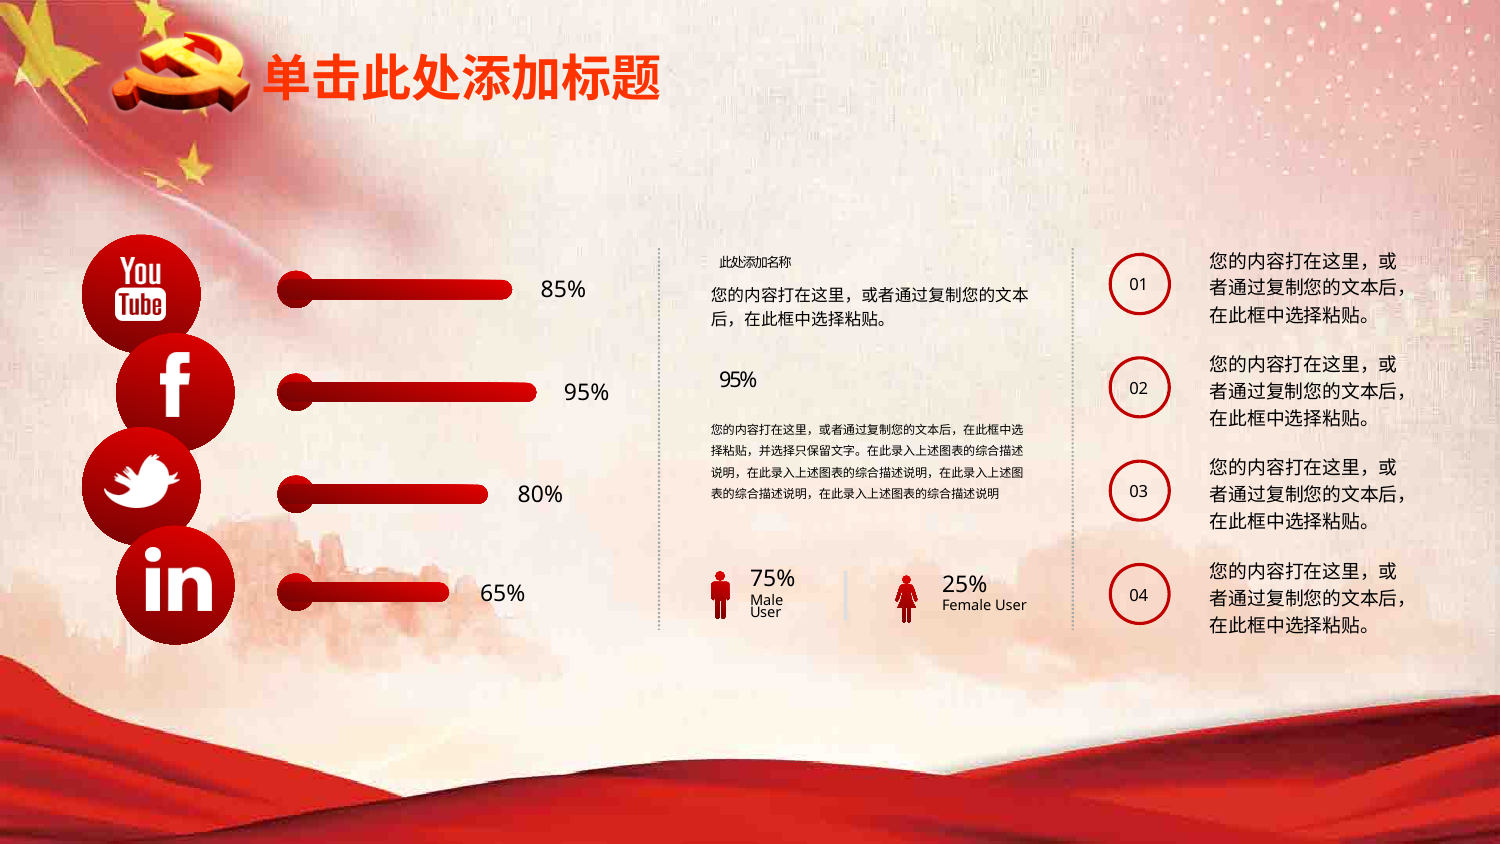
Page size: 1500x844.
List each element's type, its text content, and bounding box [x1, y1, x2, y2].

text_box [277, 475, 488, 513]
text_box 85% [540, 272, 599, 302]
picture [0, 0, 1500, 844]
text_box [710, 244, 1040, 628]
text_box 95% [564, 376, 623, 405]
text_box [277, 573, 449, 611]
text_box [1110, 461, 1170, 521]
text_box 您的内容打在这里，或者通过复制您的文本后，在此框中选择粘贴。 [1209, 554, 1406, 634]
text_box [1110, 564, 1170, 624]
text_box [277, 270, 513, 309]
text_box [116, 333, 235, 451]
text_box 您的内容打在这里，或者通过复制您的文本后，在此框中选择粘贴。 [1209, 244, 1406, 324]
text_box 您的内容打在这里，或者通过复制您的文本后，在此框中选择粘贴。 [1209, 348, 1406, 427]
text_box 80% [517, 483, 576, 507]
text_box 65% [480, 582, 539, 606]
text_box 单击此处添加标题 [259, 38, 677, 114]
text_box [1110, 254, 1170, 314]
text_box [116, 525, 235, 645]
text_box [82, 234, 201, 353]
text_box 您的内容打在这里，或者通过复制您的文本后，在此框中选择粘贴。 [1209, 451, 1406, 530]
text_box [1110, 357, 1170, 417]
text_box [277, 373, 537, 411]
text_box [82, 427, 201, 545]
